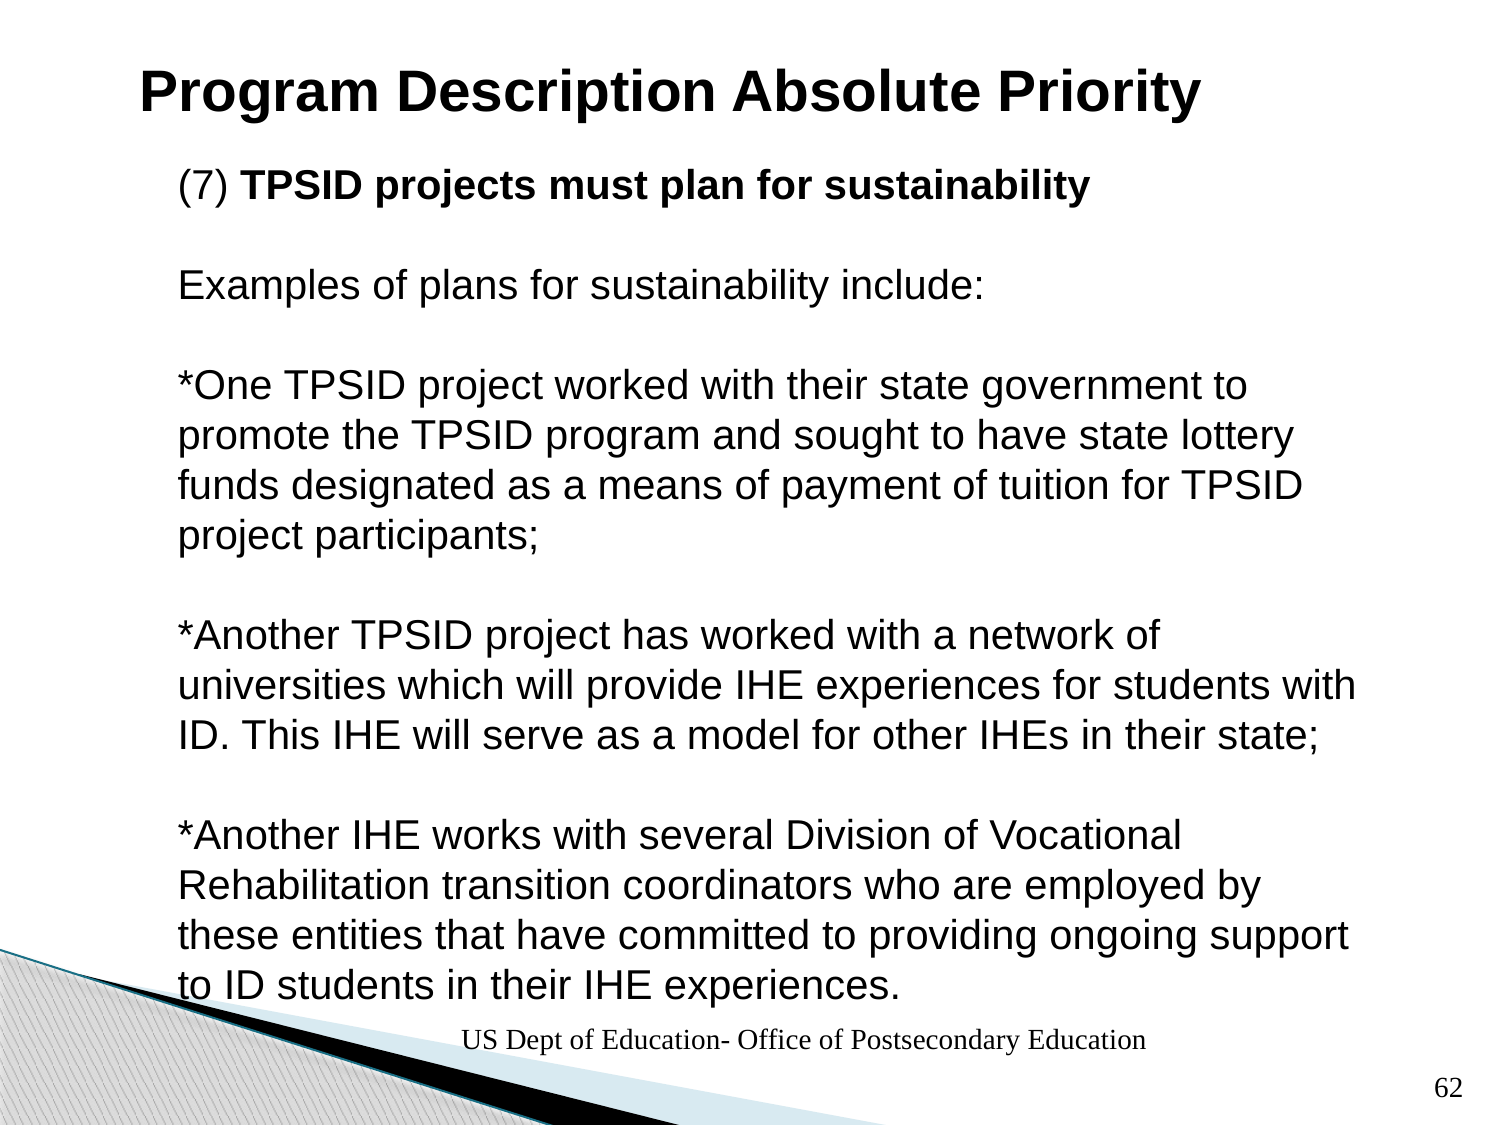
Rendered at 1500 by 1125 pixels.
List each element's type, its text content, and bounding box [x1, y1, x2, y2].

slide_number 62 [1418, 1051, 1479, 1112]
footer US Dept of Education- Office of Postsecondary Education [387, 1025, 1163, 1063]
title Program Description Absolute Priority [125, 24, 1388, 152]
list (7) TPSID projects must plan for sustainability Examples of plans for sustainability include: *One TPSID project worked with their state government to promote the TPSID program and sought to have state lottery funds designated as a means of payment of tuition for TPSID project participants; *Another TPSID project has worked with a network of universities which will provide IHE experiences for students with ID. This IHE will serve as a model for other IHEs in their state; *Another IHE works with several Division of Vocational Rehabilitation transition coordinators who are employed by these entities that have committed to providing ongoing support to ID students in their IHE experiences. [162, 152, 1388, 925]
